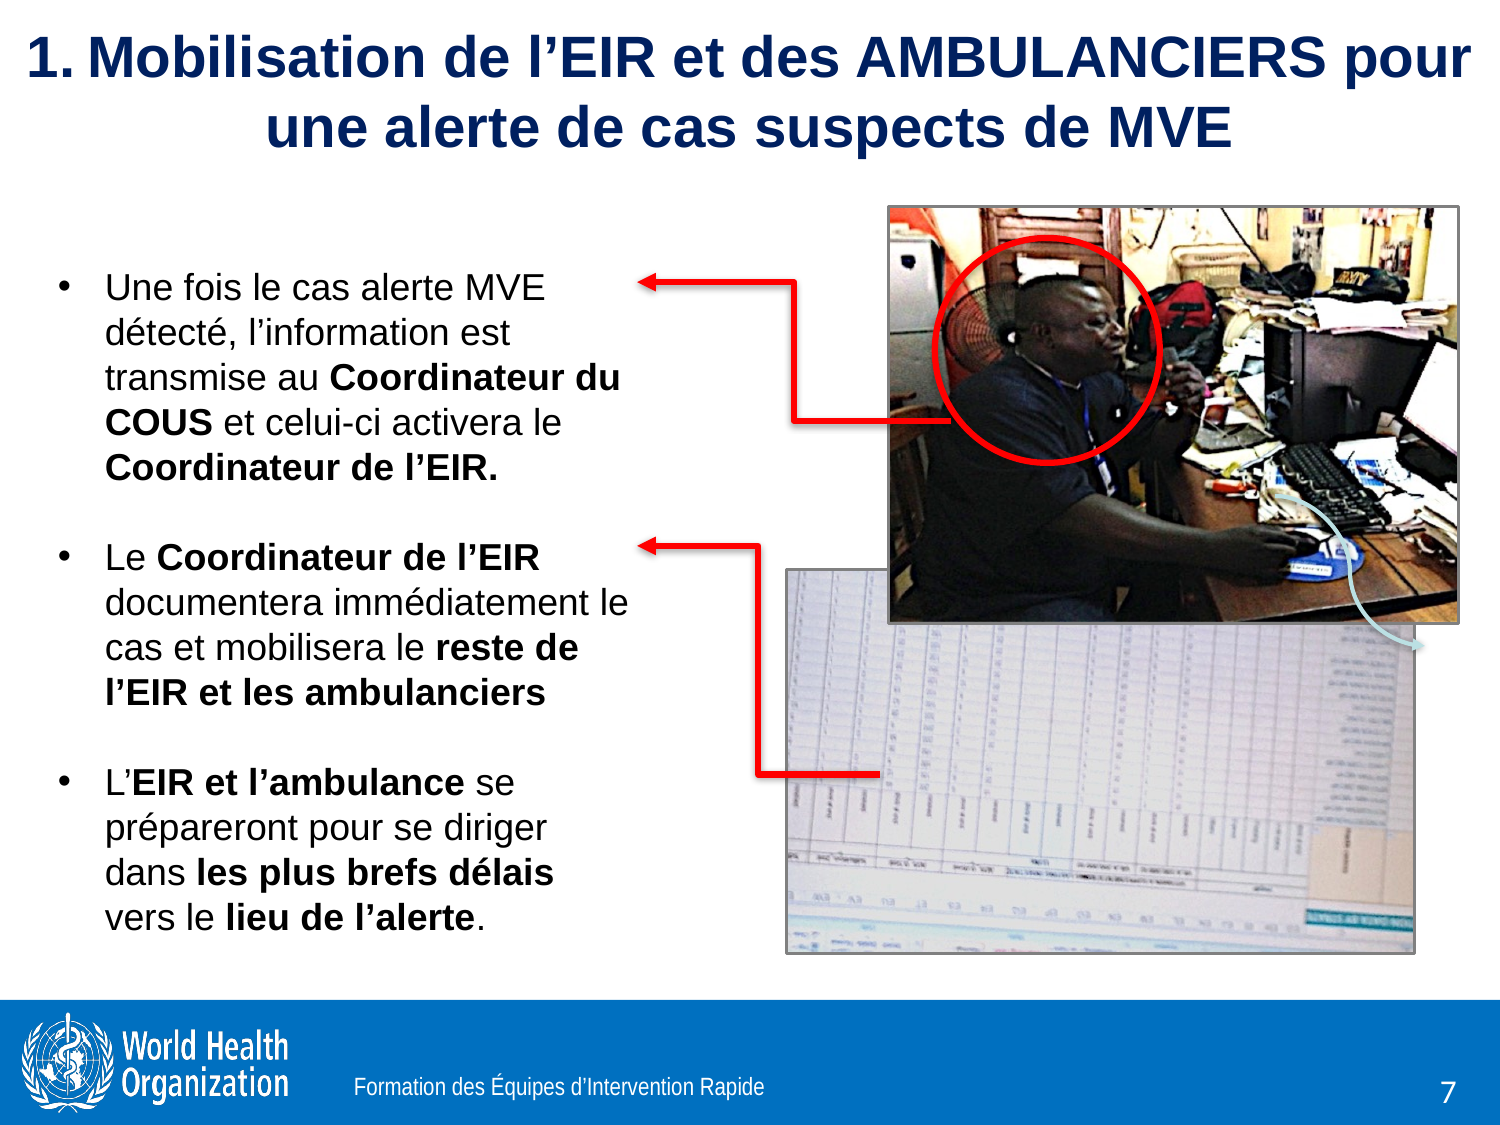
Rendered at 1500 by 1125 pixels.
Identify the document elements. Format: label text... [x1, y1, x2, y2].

text_box [1419, 640, 1425, 649]
picture [21, 1012, 288, 1113]
text_box [637, 539, 782, 775]
text_box [637, 275, 884, 422]
picture [787, 207, 1458, 953]
text_box Une fois le cas alerte MVE détecté, l’information est transmise au Coordinateur du COUS et celui-ci activera le Coordinateur de l’EIR. Le Coordinateur de l’EIR documentera immédiatement le cas et mobilisera le reste de l’EIR et les ambulanciers L’EIR et l’ambulance se prépareront pour se diriger dans les plus brefs délais vers le lieu de l’alerte. [50, 255, 638, 946]
text_box 1. Mobilisation de l’EIR et des AMBULANCIERS pour une alerte de cas suspects de MVE [0, 0, 1500, 183]
